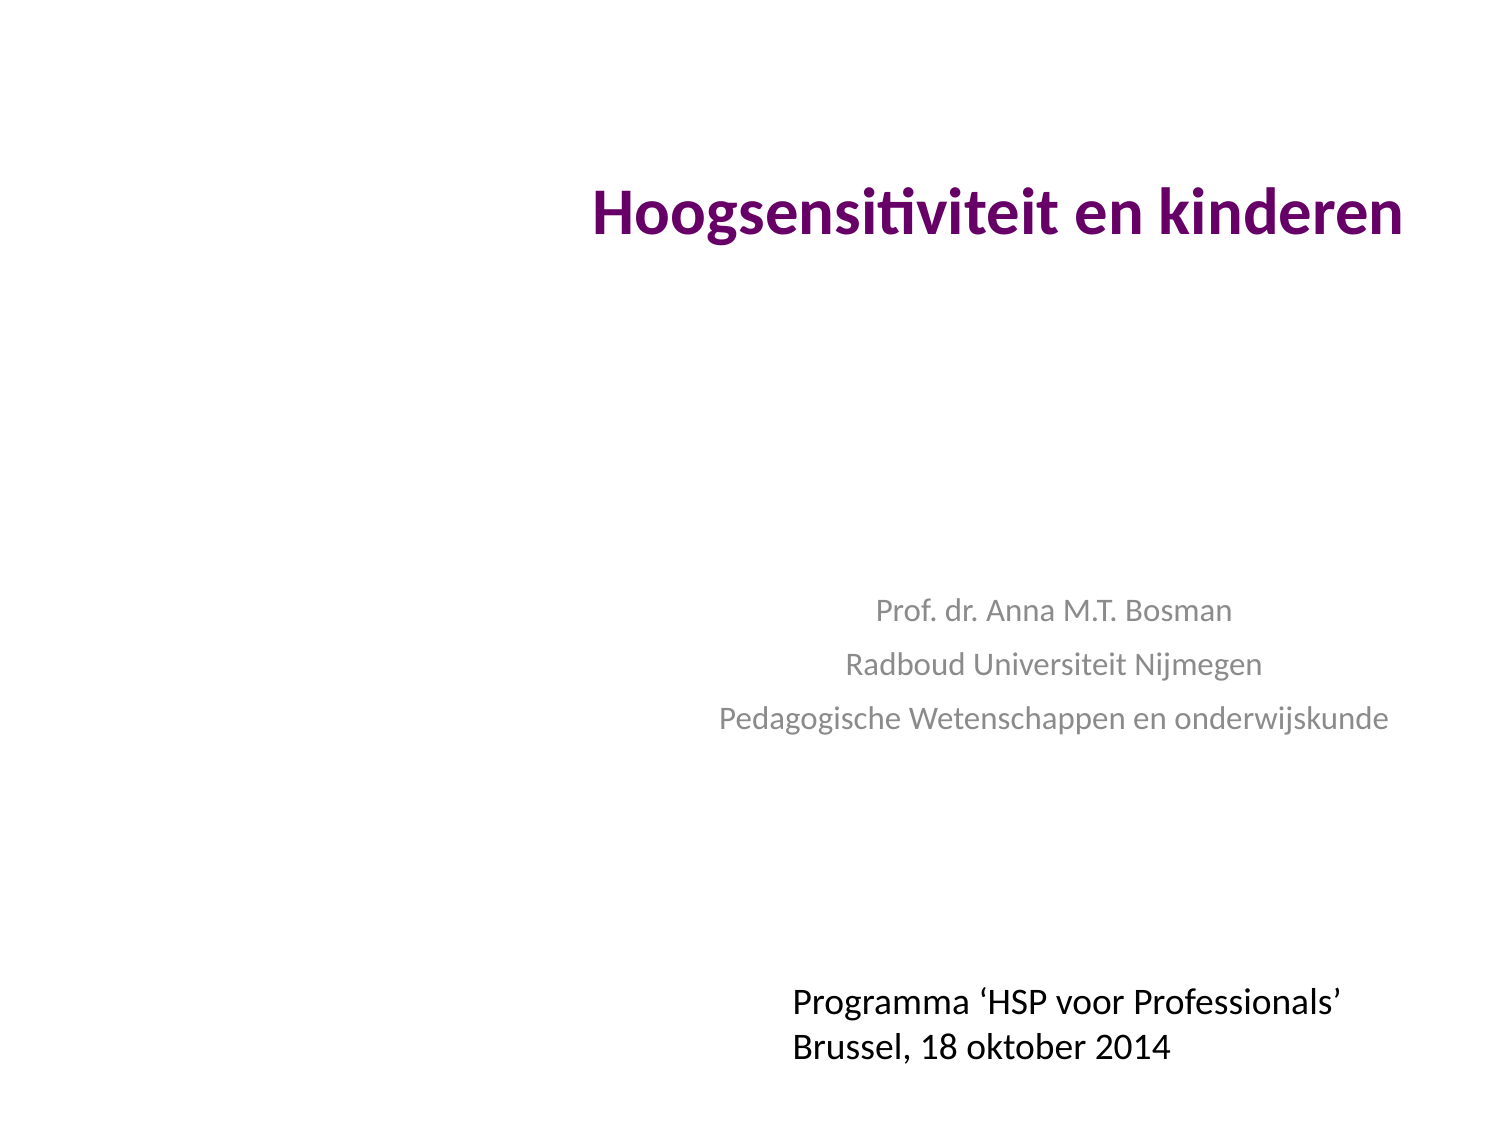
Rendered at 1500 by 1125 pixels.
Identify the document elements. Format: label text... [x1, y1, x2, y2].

title Hoogsensitiviteit en kinderen [571, 117, 1458, 378]
text_box Programma ‘HSP voor Professionals’ Brussel, 18 oktober 2014 [777, 969, 1358, 1075]
subtitle Prof. dr. Anna M.T. Bosman Radboud Universiteit Nijmegen Pedagogische Wetenschappen en onderwijskunde [571, 517, 1500, 747]
